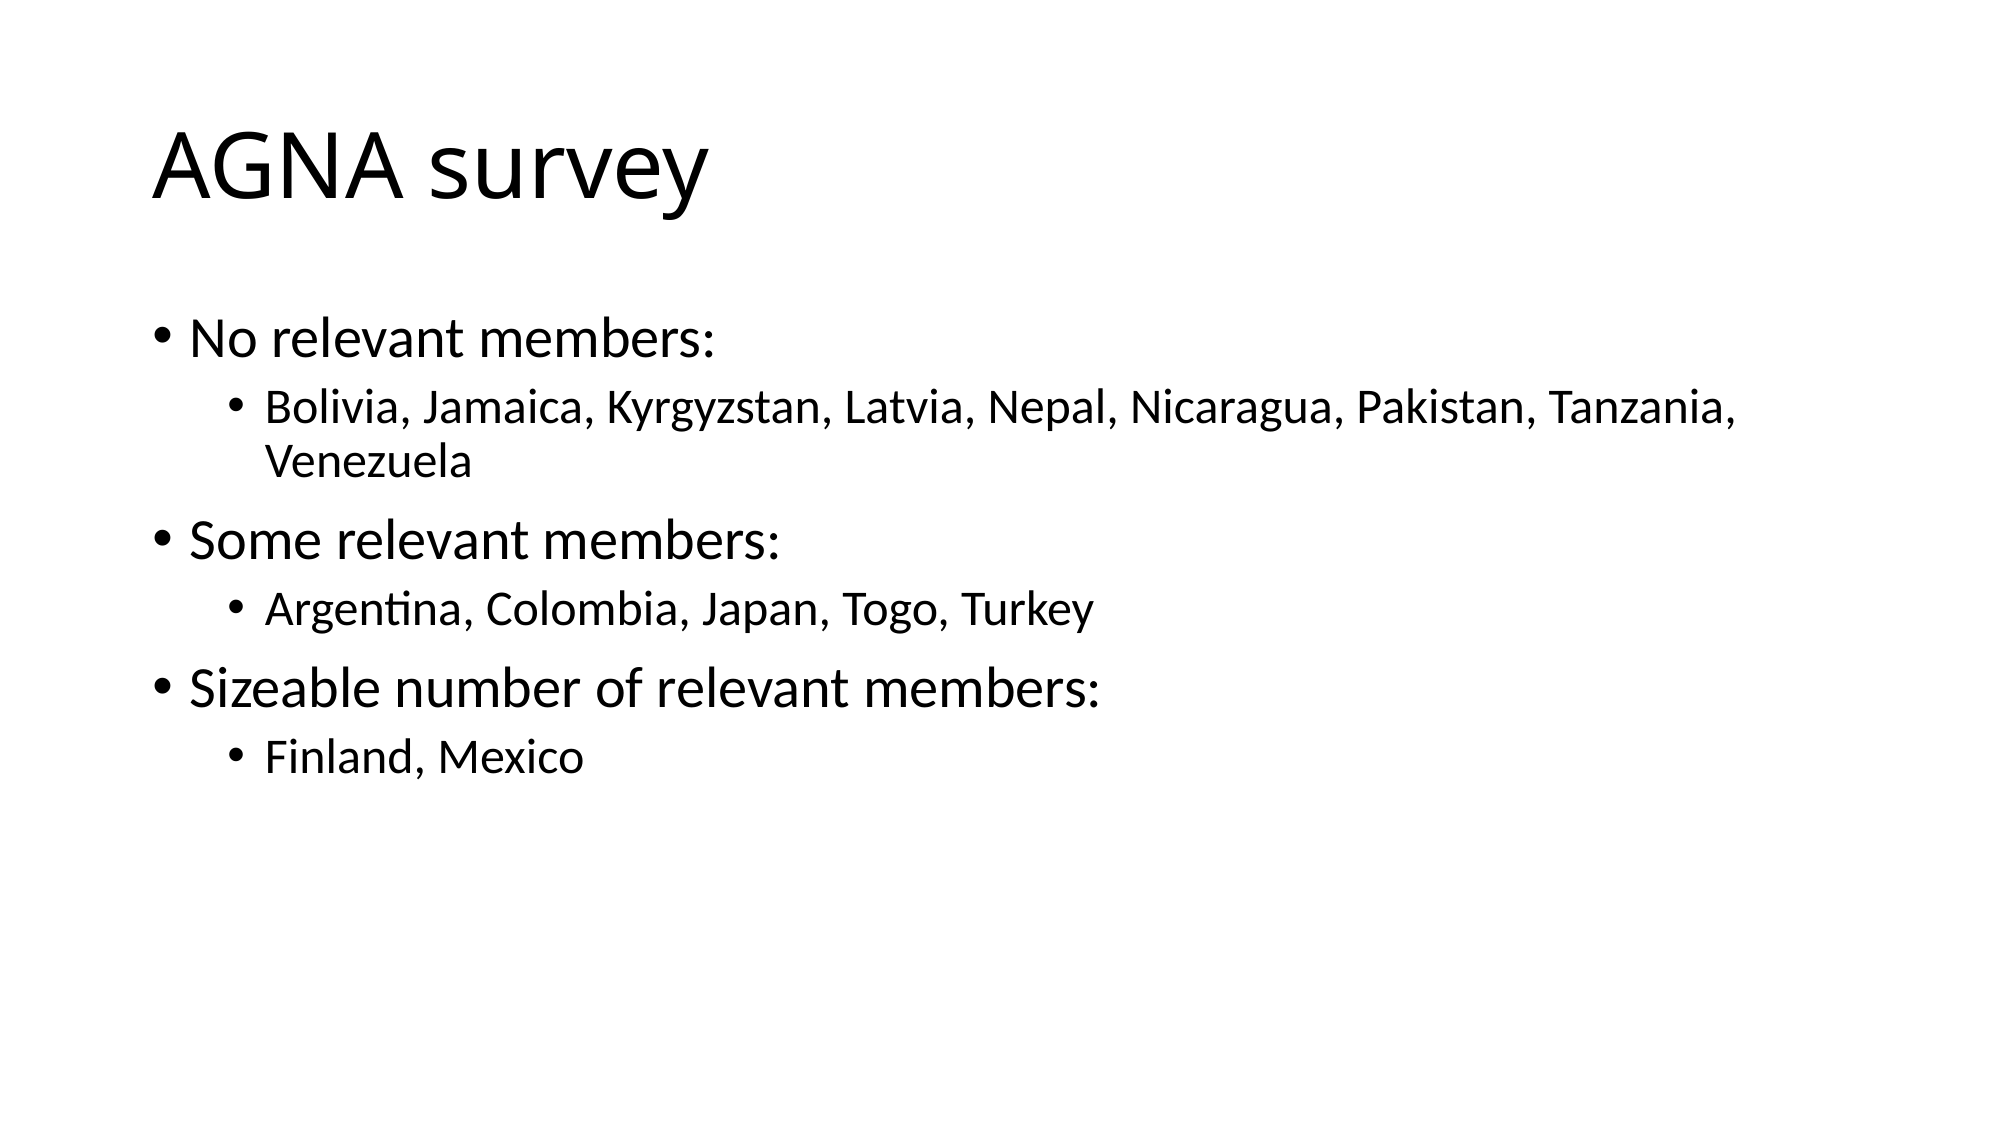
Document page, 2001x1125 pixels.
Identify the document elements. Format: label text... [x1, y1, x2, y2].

title AGNA survey [137, 59, 1863, 278]
list No relevant members: Bolivia, Jamaica, Kyrgyzstan, Latvia, Nepal, Nicaragua, Pakistan, Tanzania, Venezuela Some relevant members: Argentina, Colombia, Japan, Togo, Turkey Sizeable number of relevant members: Finland, Mexico [137, 299, 1863, 1014]
